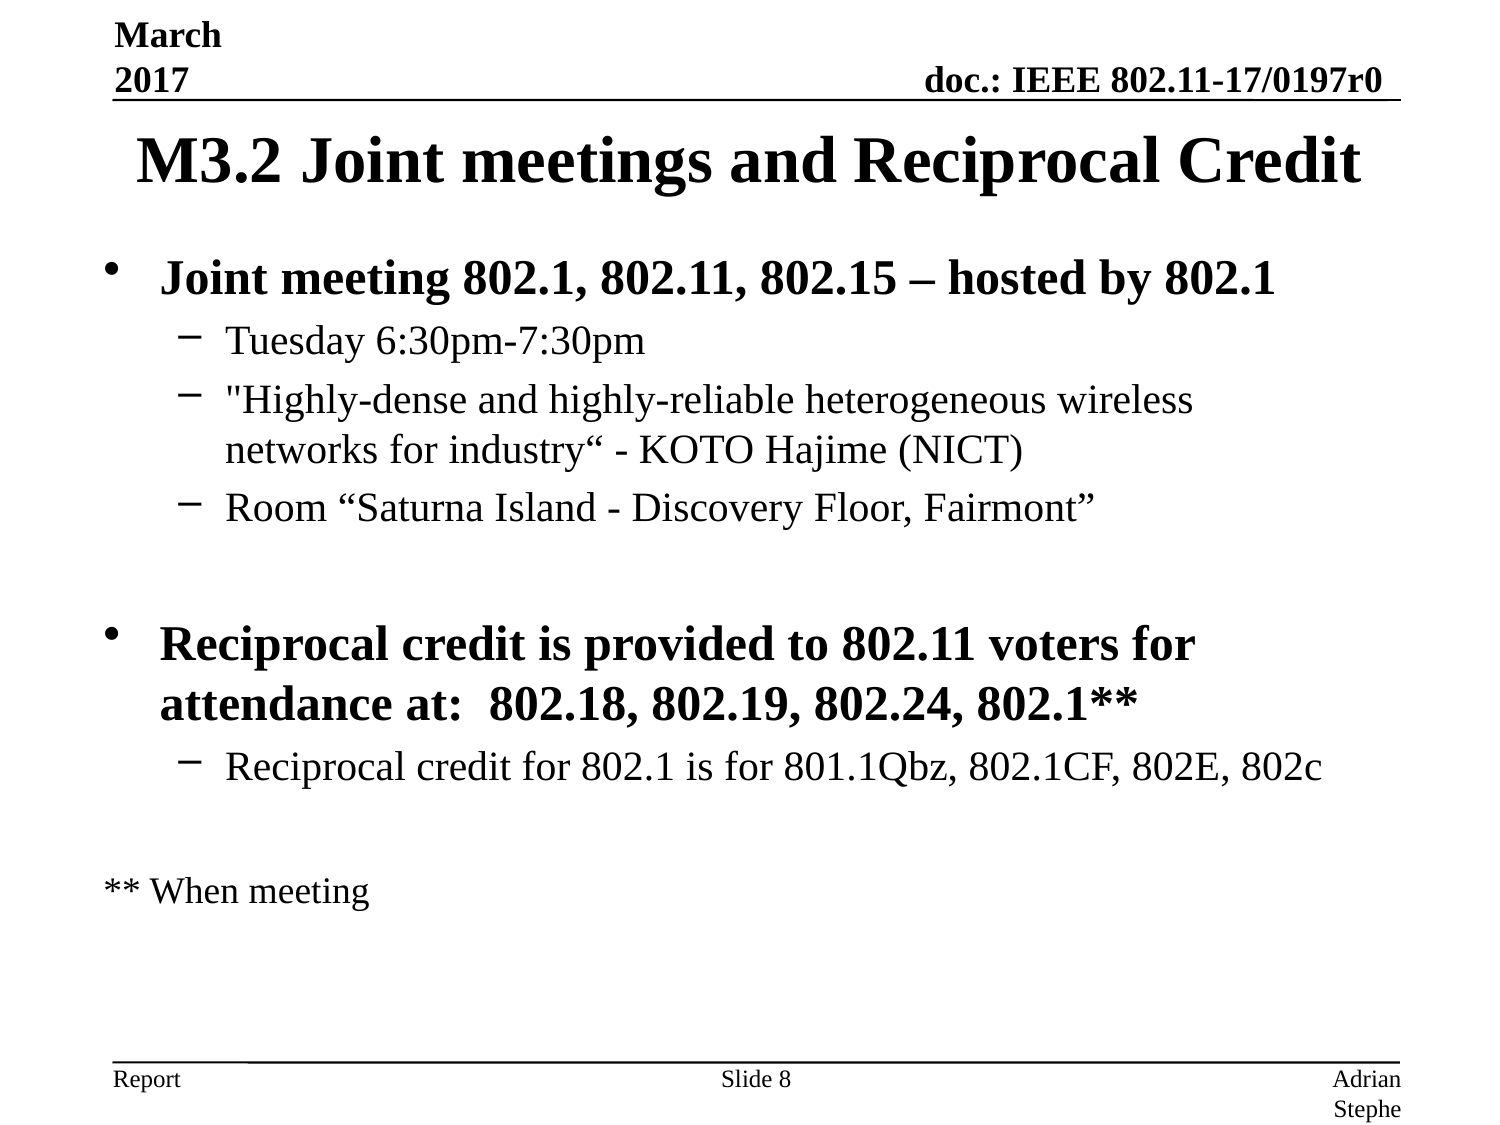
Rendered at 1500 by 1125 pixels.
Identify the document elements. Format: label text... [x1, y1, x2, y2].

slide_number Slide 8 [712, 1061, 800, 1093]
footer Adrian Stephens, Intel Corporation [1324, 1061, 1402, 1093]
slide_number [114, 54, 272, 101]
title M3.2 Joint meetings and Reciprocal Credit [112, 112, 1388, 200]
list Joint meeting 802.1, 802.11, 802.15 – hosted by 802.1 Tuesday 6:30pm-7:30pm "Highly-dense and highly-reliable heterogeneous wireless networks for industry“ - KOTO Hajime (NICT) Room “Saturna Island - Discovery Floor, Fairmont” Reciprocal credit is provided to 802.11 voters for attendance at: 802.18, 802.19, 802.24, 802.1** Reciprocal credit for 802.1 is for 801.1Qbz, 802.1CF, 802E, 802c ** When meeting [88, 237, 1364, 850]
